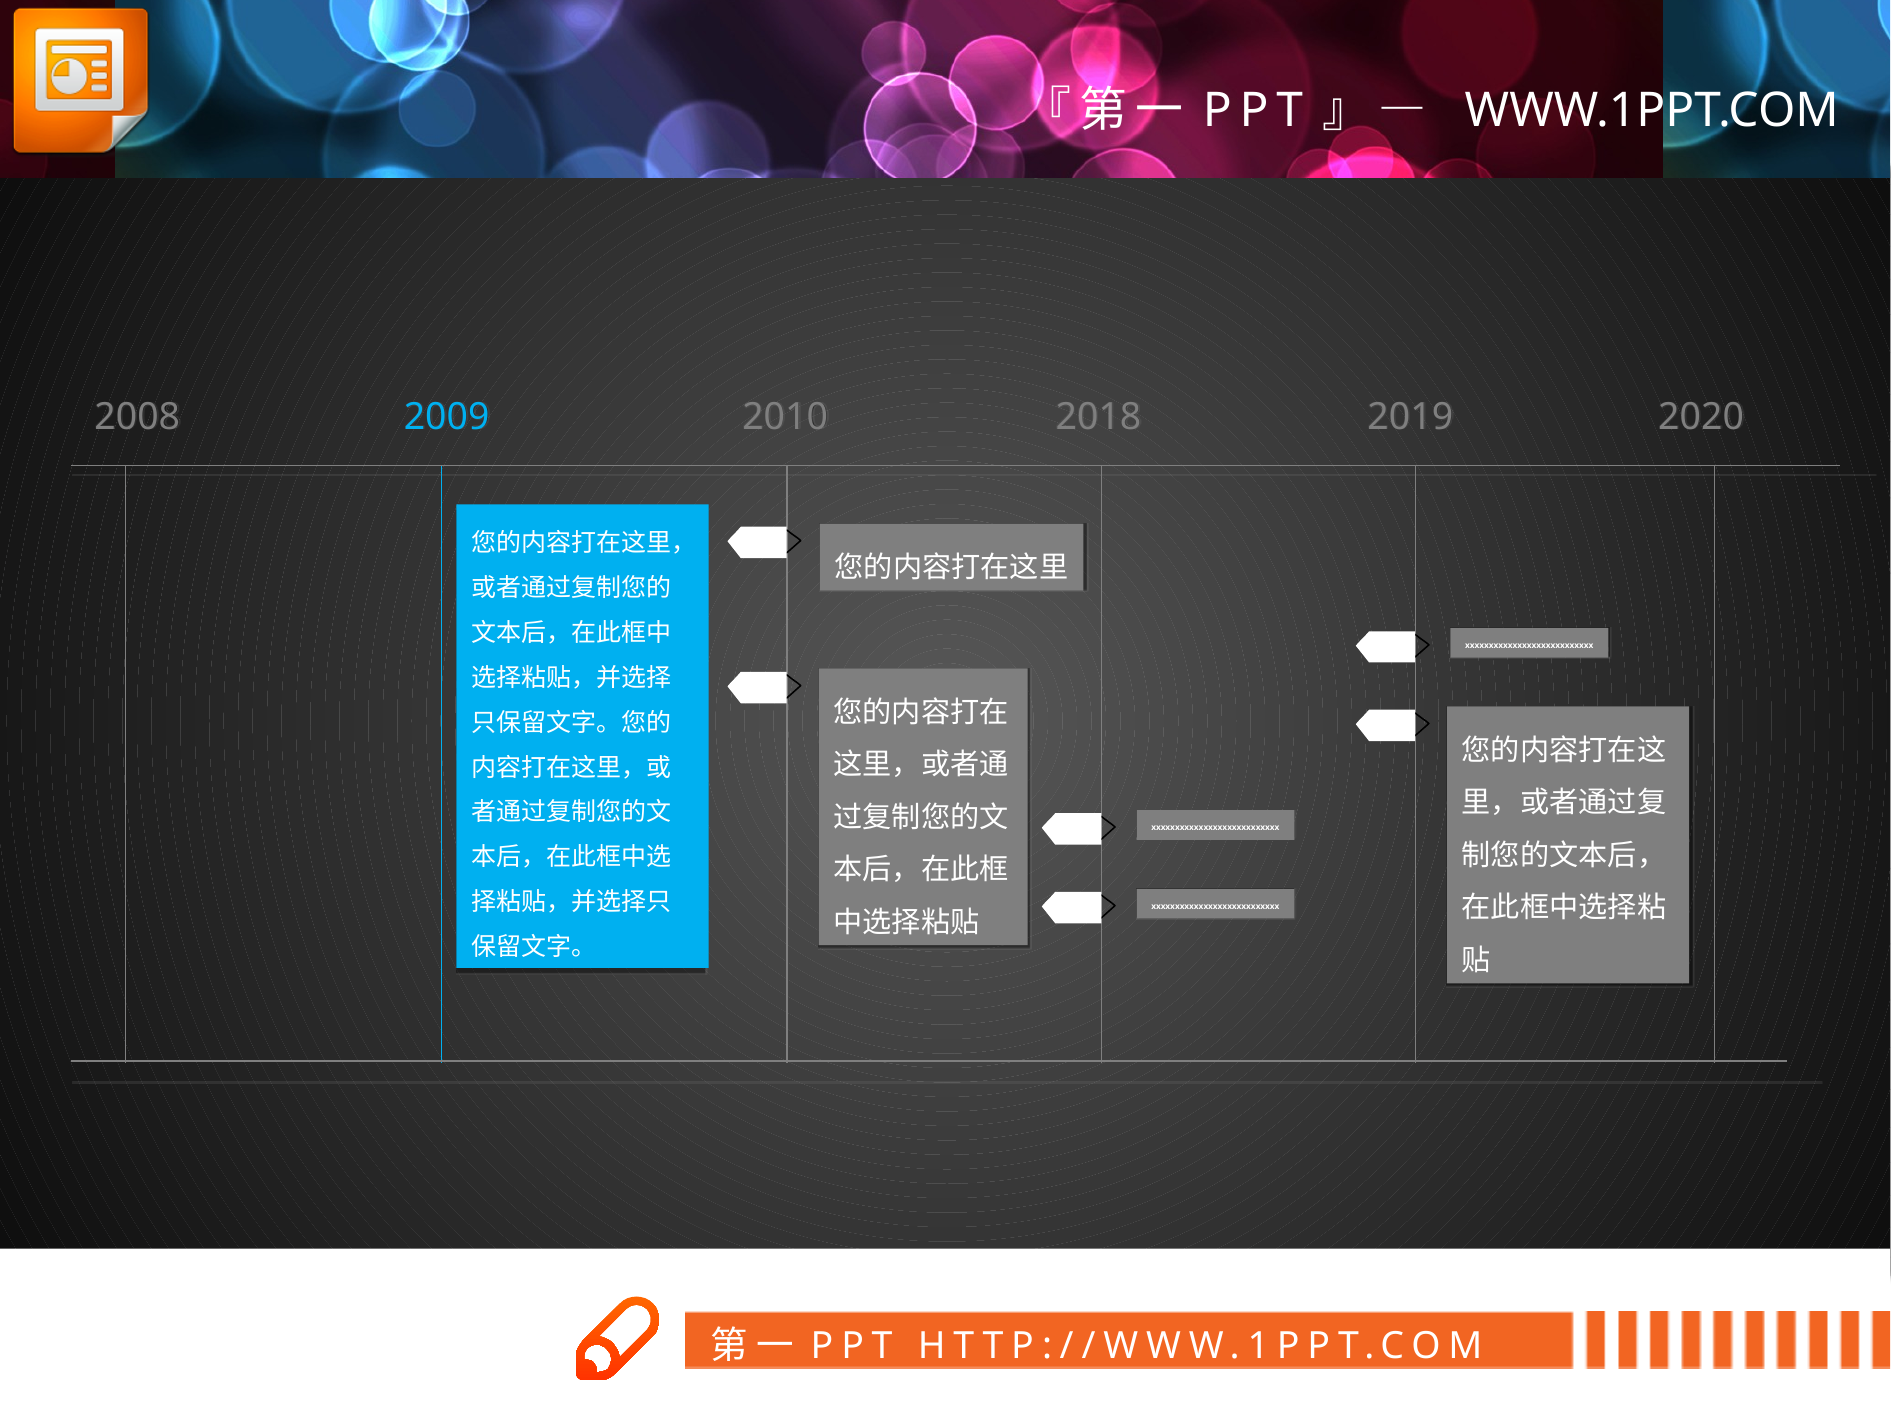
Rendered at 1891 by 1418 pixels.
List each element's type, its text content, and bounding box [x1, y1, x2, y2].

text_box 您的内容打在这里，或者通过复制您的文本后，在此框中选择粘贴，并选择只保留文字。您的内容打在这里，或者通过复制您的文本后，在此框中选择粘贴，并选择只保留文字。 [456, 504, 709, 968]
text_box 您的内容打在这里 [819, 523, 1084, 591]
text_box [727, 671, 782, 704]
text_box 您的内容打在这里，或者通过复制您的文本后，在此框中选择粘贴 [818, 668, 1028, 946]
text_box [727, 526, 782, 559]
text_box xxxxxxxxxxxxxxxxxxxxxxxxxxx [1136, 888, 1295, 919]
text_box [792, 678, 801, 694]
text_box [1105, 897, 1116, 915]
text_box 2009 [389, 384, 560, 445]
text_box 2010 [727, 384, 920, 444]
text_box [1105, 819, 1116, 836]
text_box 您的内容打在这里，或者通过复制您的文本后，在此框中选择粘贴 [1446, 706, 1690, 984]
text_box 2020 [1643, 384, 1840, 445]
text_box [1420, 716, 1429, 732]
picture [685, 1311, 1891, 1369]
text_box 2019 [1352, 384, 1526, 445]
text_box xxxxxxxxxxxxxxxxxxxxxxxxxxx [1136, 810, 1295, 840]
text_box [1355, 631, 1411, 663]
picture [0, 0, 1891, 178]
text_box 2008 [79, 384, 269, 445]
text_box [792, 533, 801, 549]
text_box [1420, 638, 1429, 653]
text_box [1041, 891, 1097, 924]
text_box 2018 [1040, 384, 1234, 445]
text_box xxxxxxxxxxxxxxxxxxxxxxxxxxx [1450, 627, 1609, 658]
text_box [1355, 709, 1411, 742]
text_box [1041, 813, 1097, 845]
